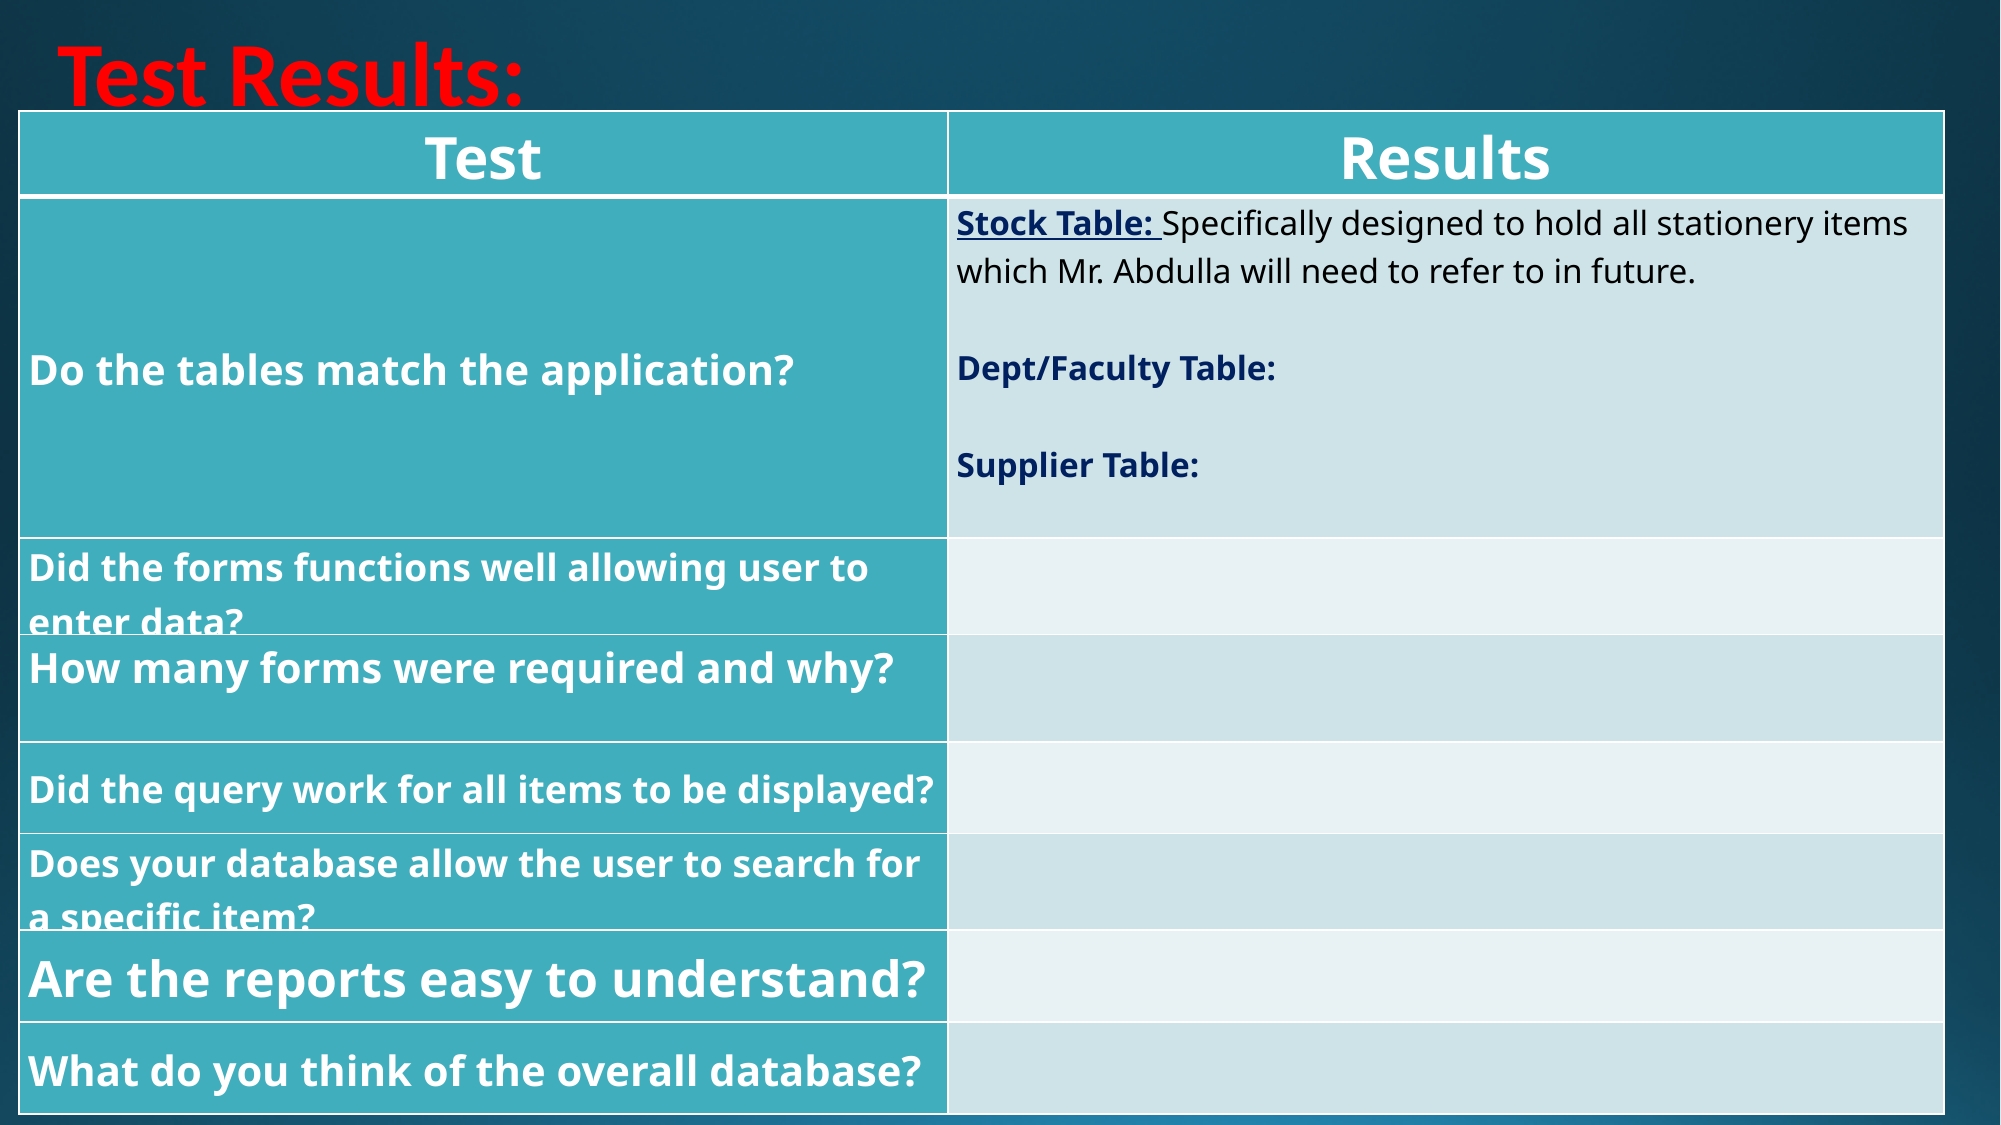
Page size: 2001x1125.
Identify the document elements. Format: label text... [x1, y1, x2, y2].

table_cell [949, 1023, 1943, 1113]
table_cell Are the reports easy to understand? [20, 931, 947, 1021]
table_header Results [949, 112, 1943, 194]
table_cell [949, 635, 1943, 741]
table_cell What do you think of the overall database? [20, 1023, 947, 1113]
picture [0, 0, 2001, 1125]
table_cell [949, 743, 1943, 833]
table_cell [949, 539, 1943, 634]
table_cell [949, 931, 1943, 1021]
table_cell Does your database allow the user to search for a specific item? [20, 834, 947, 929]
table_cell Did the query work for all items to be displayed? [20, 743, 947, 833]
table_cell [949, 834, 1943, 929]
text_box Test Results: [42, 0, 696, 110]
table_cell Do the tables match the application? [20, 199, 947, 537]
table_cell Did the forms functions well allowing user to enter data? [20, 539, 947, 634]
table_cell Stock Table: Specifically designed to hold all stationery items which Mr. Abdulla will need to refer to in future. Dept/Faculty Table: Supplier Table: [949, 199, 1943, 537]
table_cell How many forms were required and why? [20, 635, 947, 741]
table_header Test [20, 112, 947, 194]
